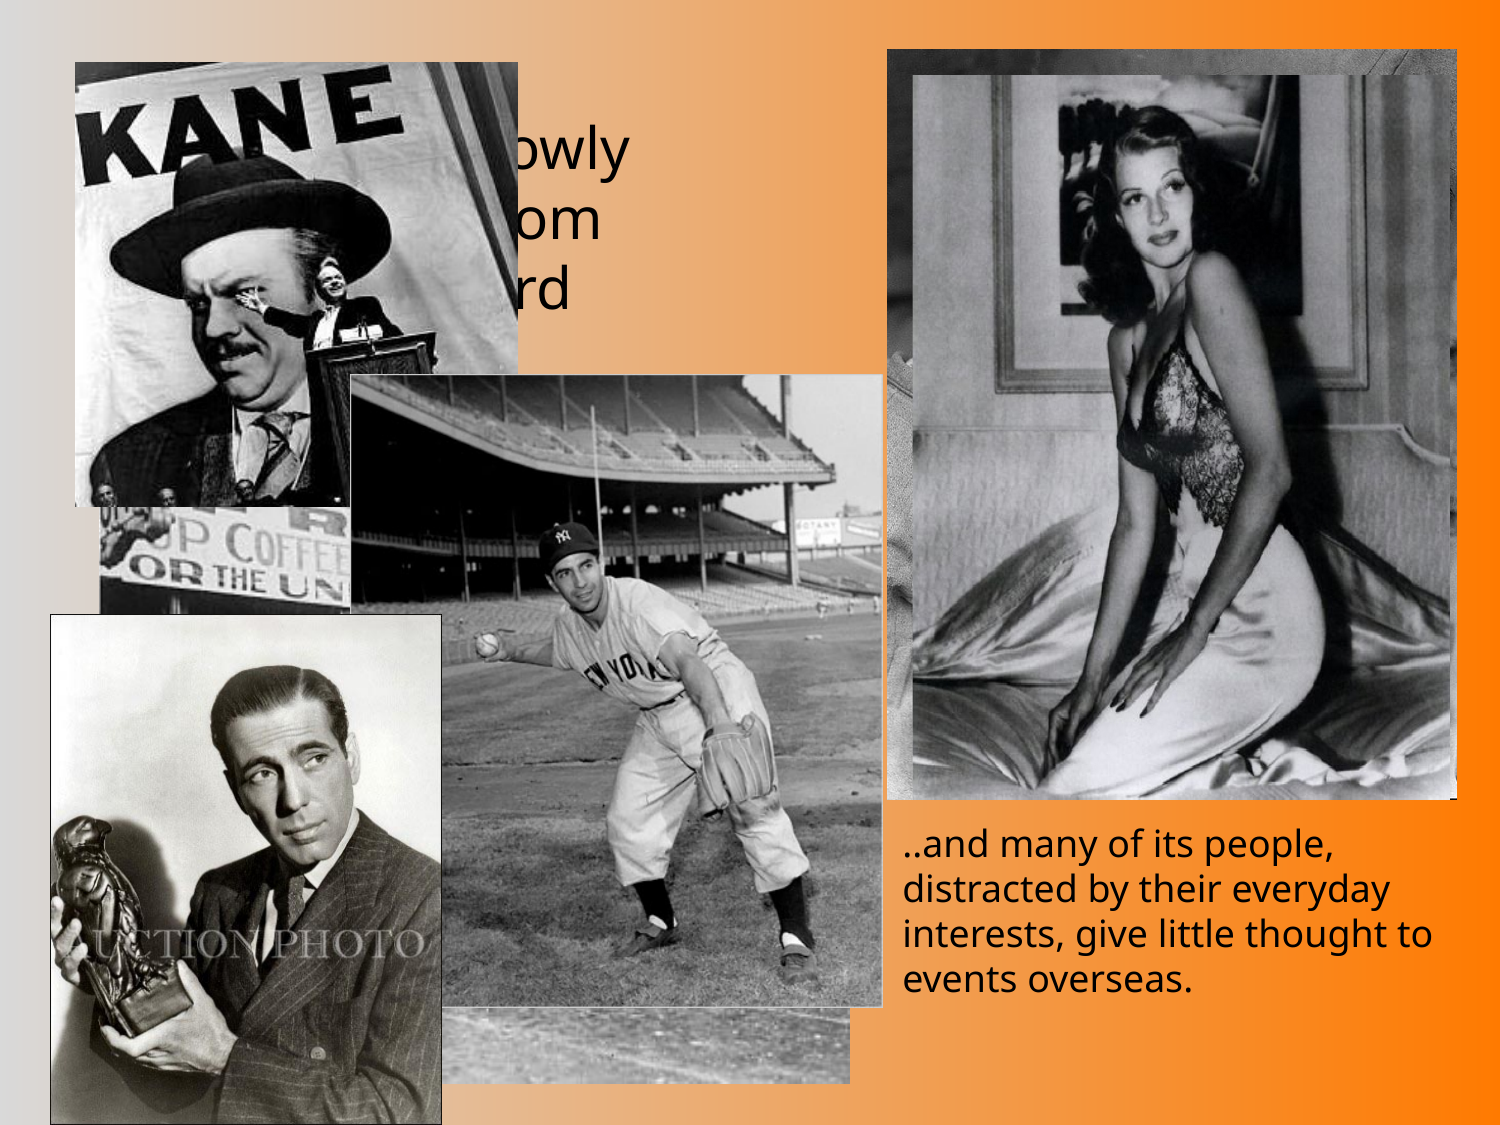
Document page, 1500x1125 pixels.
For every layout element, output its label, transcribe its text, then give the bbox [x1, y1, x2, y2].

picture [443, 1018, 851, 1084]
text_box America is slowly recovering from economic hard times…….. [526, 103, 761, 372]
picture [887, 49, 1457, 801]
picture [49, 62, 884, 1125]
text_box ..and many of its people, distracted by their everyday interests, give little thought to events overseas. [891, 817, 1450, 1008]
